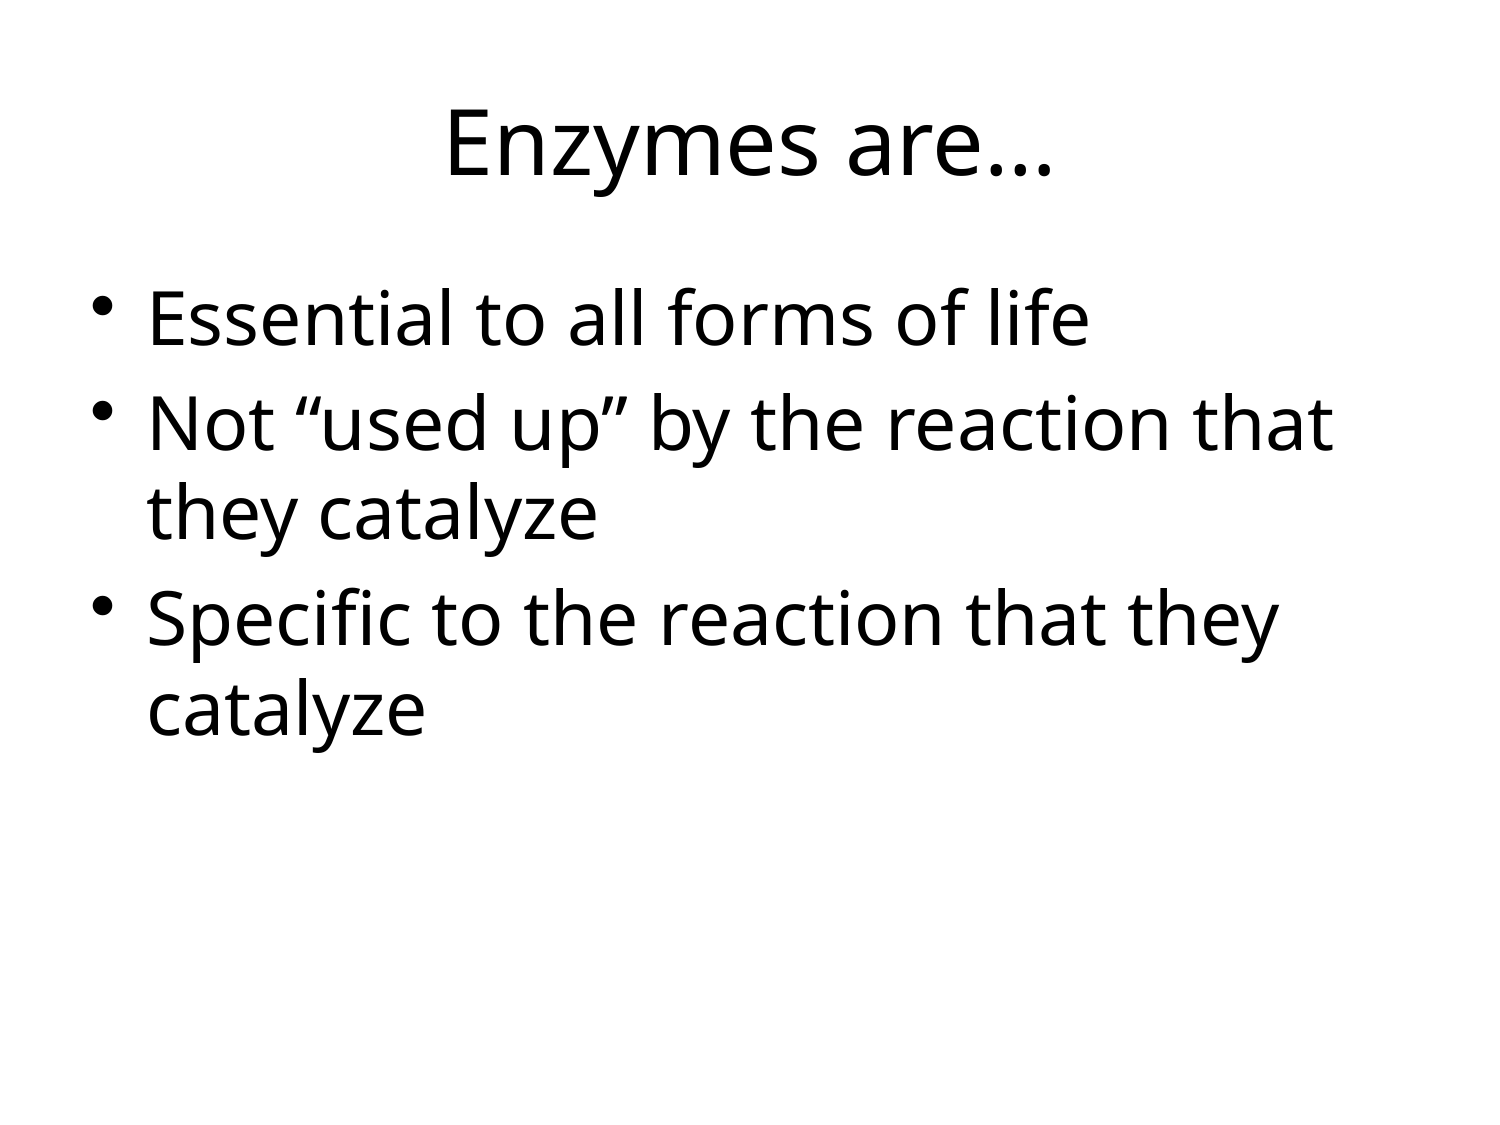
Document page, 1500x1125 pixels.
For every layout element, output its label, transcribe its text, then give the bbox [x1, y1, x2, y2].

title Enzymes are… [74, 44, 1426, 233]
list Essential to all forms of life Not “used up” by the reaction that they catalyze Specific to the reaction that they catalyze [74, 262, 1413, 826]
